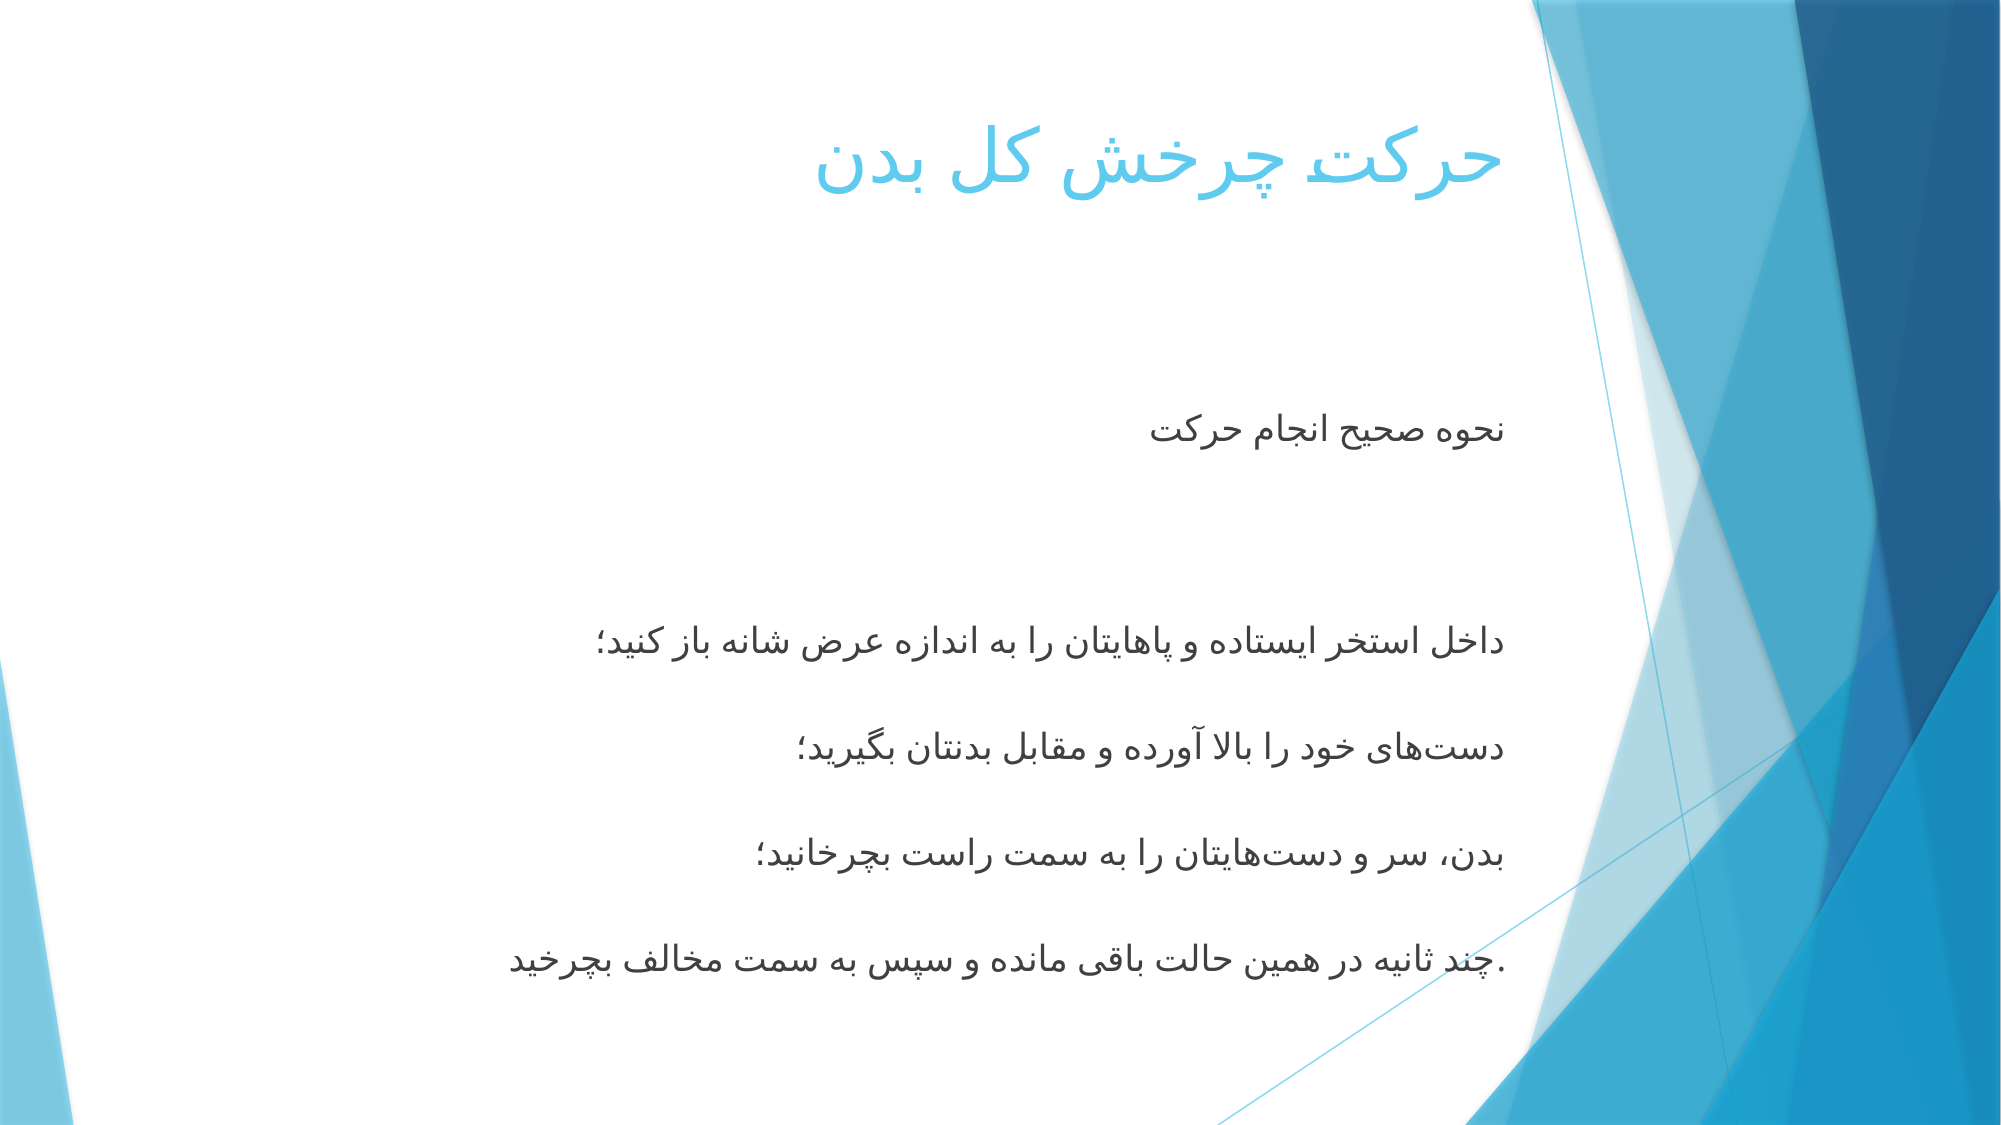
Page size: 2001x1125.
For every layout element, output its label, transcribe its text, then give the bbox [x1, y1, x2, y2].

list نحوه صحیح انجام حرکت داخل استخر ایستاده و پاهایتان را به اندازه عرض شانه باز کنید؛ دست‌های خود را بالا آورده و مقابل بدنتان بگیرید؛ بدن، سر و دست‌هایتان را به سمت راست بچرخانید؛ چند ثانیه در همین حالت باقی مانده و سپس به سمت مخالف بچرخید. [111, 354, 1522, 992]
title حرکت چرخش کل بدن [111, 99, 1522, 317]
